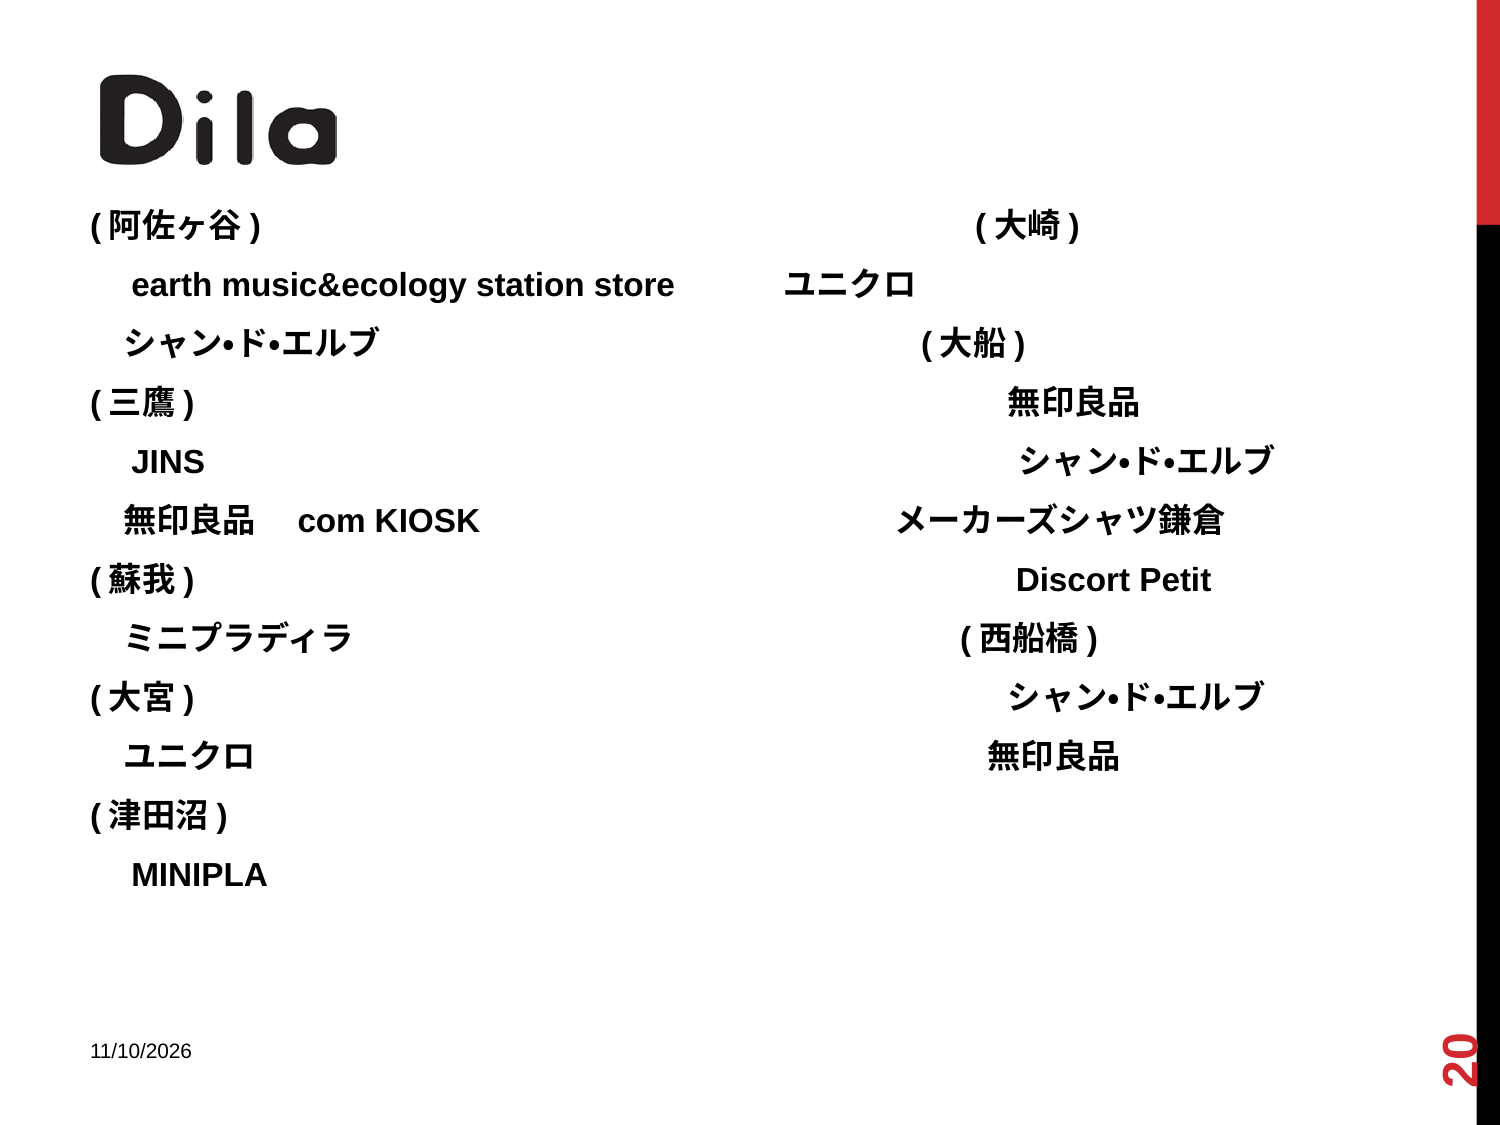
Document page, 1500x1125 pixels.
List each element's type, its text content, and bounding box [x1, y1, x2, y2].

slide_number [75, 1012, 638, 1063]
list (阿佐ヶ谷) (大崎) earth music&ecology station store ユニクロ シャン・ド・エルブ (大船) (三鷹) 無印良品 JINS シャン・ド・エルブ 無印良品 com KIOSK メーカーズシャツ鎌倉 (蘇我) Discort Petit ミニプラディラ (西船橋) (大宮) シャン・ド・エルブ ユニクロ 無印良品 (津田沼) MINIPLA [75, 196, 1325, 1005]
title [75, 42, 727, 196]
picture [99, 65, 337, 174]
slide_number 20 [1427, 887, 1488, 1104]
